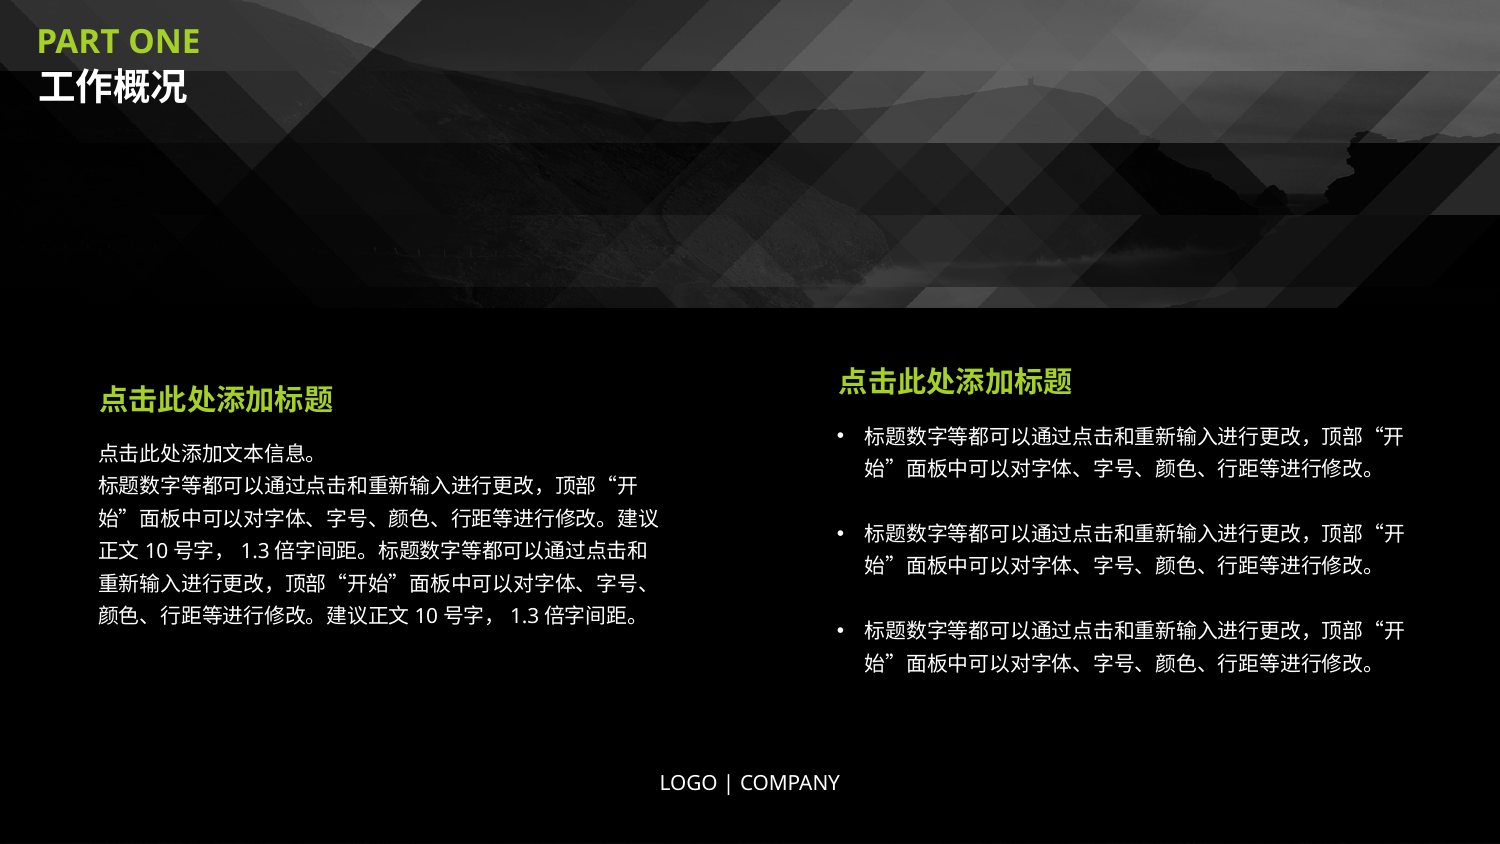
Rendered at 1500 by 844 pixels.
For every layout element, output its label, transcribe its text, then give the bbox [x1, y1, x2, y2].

text_box LOGO | COMPANY [644, 762, 856, 802]
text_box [83, 356, 681, 637]
text_box 工作概况 [23, 55, 204, 116]
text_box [821, 356, 1428, 718]
text_box PART ONE [21, 12, 228, 68]
picture [0, 0, 1500, 307]
text_box [0, 307, 1500, 844]
